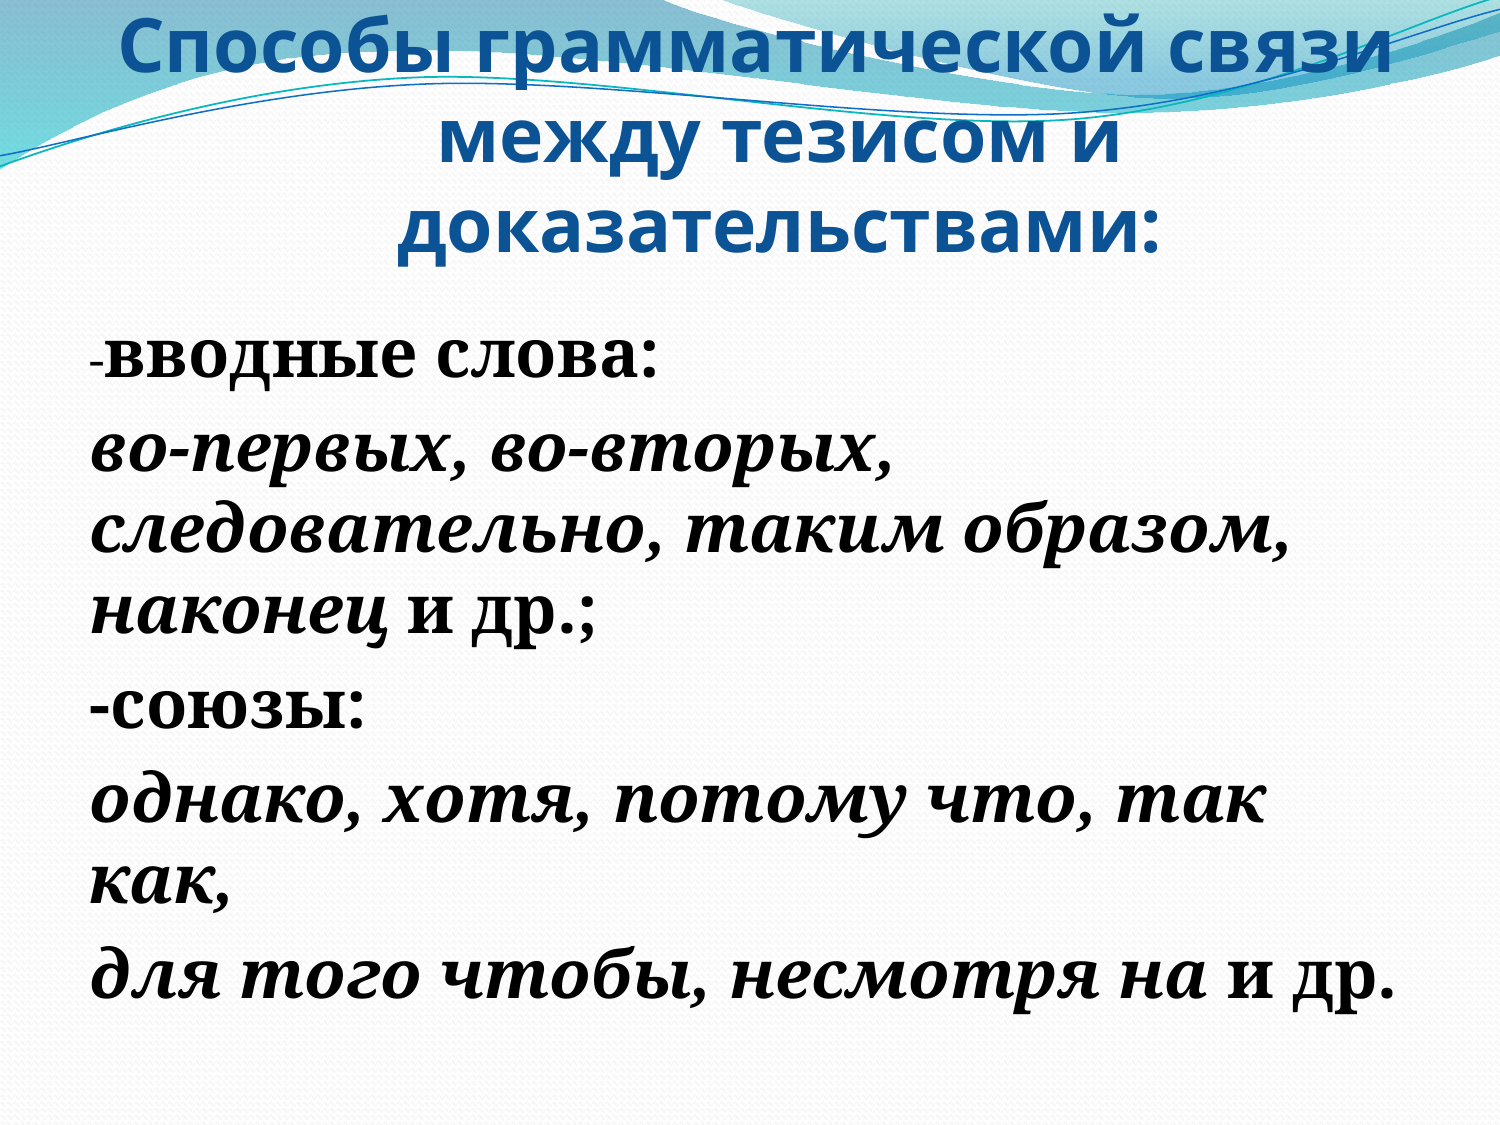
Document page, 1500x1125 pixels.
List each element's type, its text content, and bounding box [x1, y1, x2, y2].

list -вводные слова: во-первых, во-вторых, следовательно, таким образом, наконец и др.; -союзы: однако, хотя, потому что, так как, для того чтобы, несмотря на и др. [75, 302, 1425, 1038]
title Способы грамматической связи между тезисом и доказательствами: [75, 90, 1425, 268]
